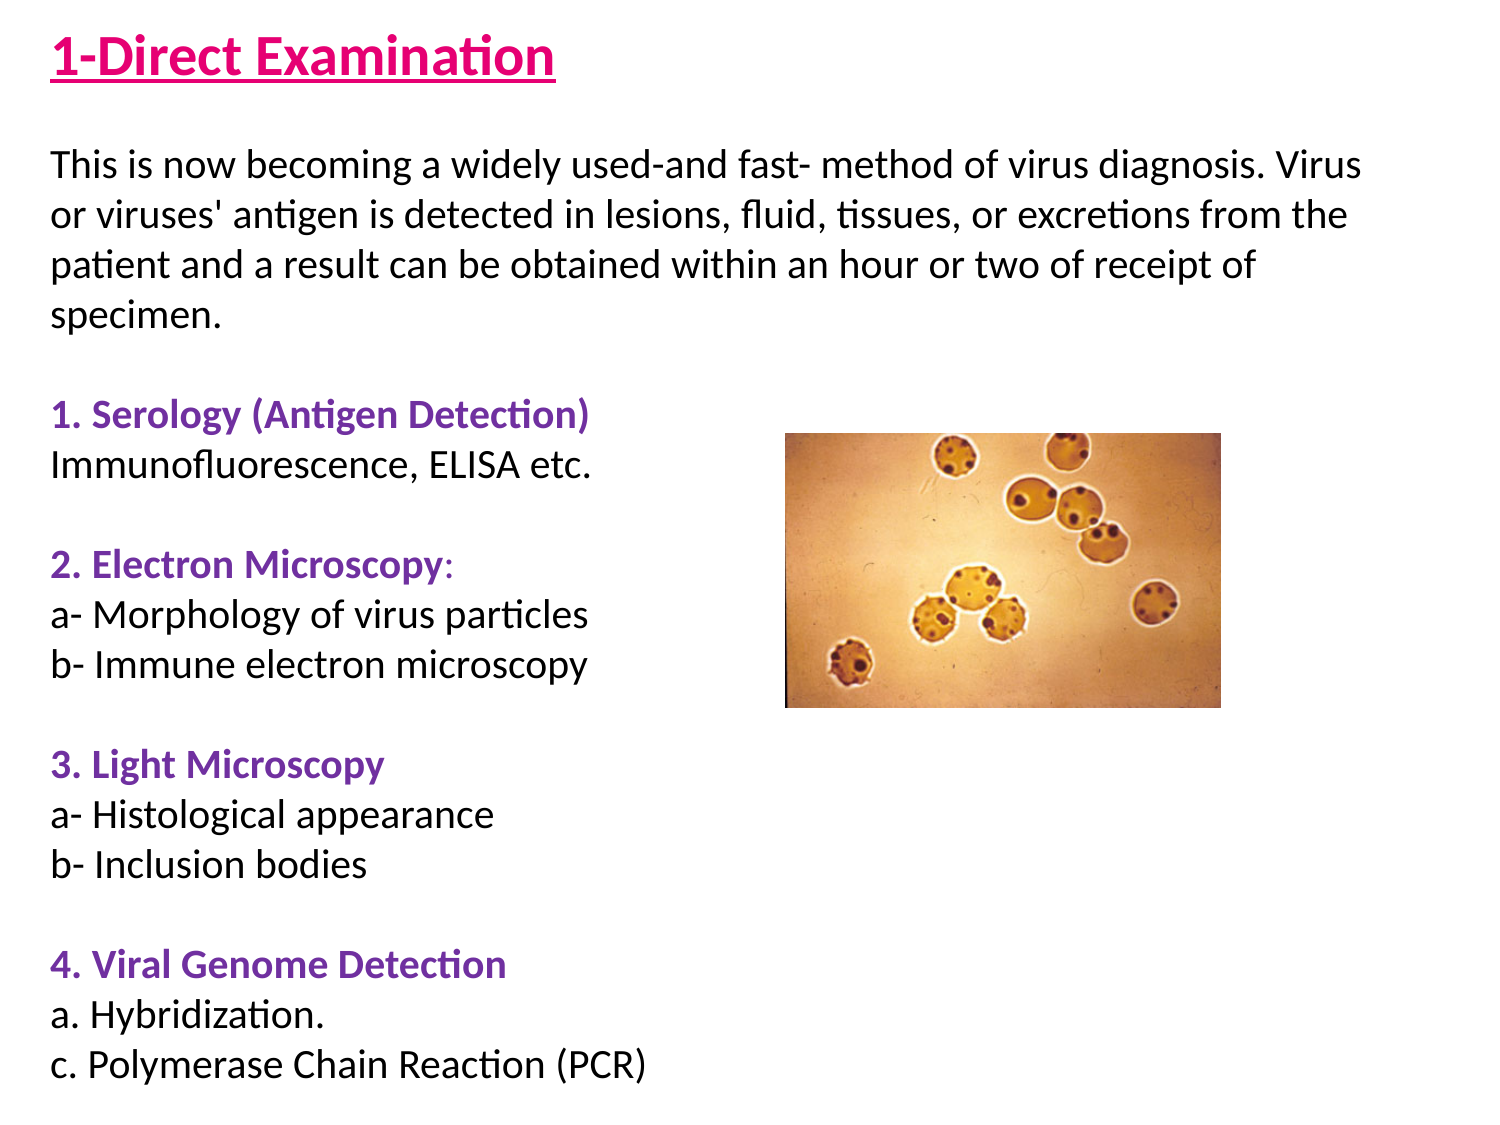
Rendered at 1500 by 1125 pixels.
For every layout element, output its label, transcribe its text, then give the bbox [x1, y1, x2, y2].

text_box 1-Direct Examination This is now becoming a widely used-and fast- method of virus diagnosis. Virus or viruses' antigen is detected in lesions, fluid, tissues, or excretions from the patient and a result can be obtained within an hour or two of receipt of specimen. 1. Serology (Antigen Detection) Immunofluorescence, ELISA etc. 2. Electron Microscopy: a- Morphology of virus particles b- Immune electron microscopy 3. Light Microscopy a- Histological appearance b- Inclusion bodies 4. Viral Genome Detection a. Hybridization. c. Polymerase Chain Reaction (PCR) [35, 9, 1423, 1125]
picture [784, 433, 1221, 708]
